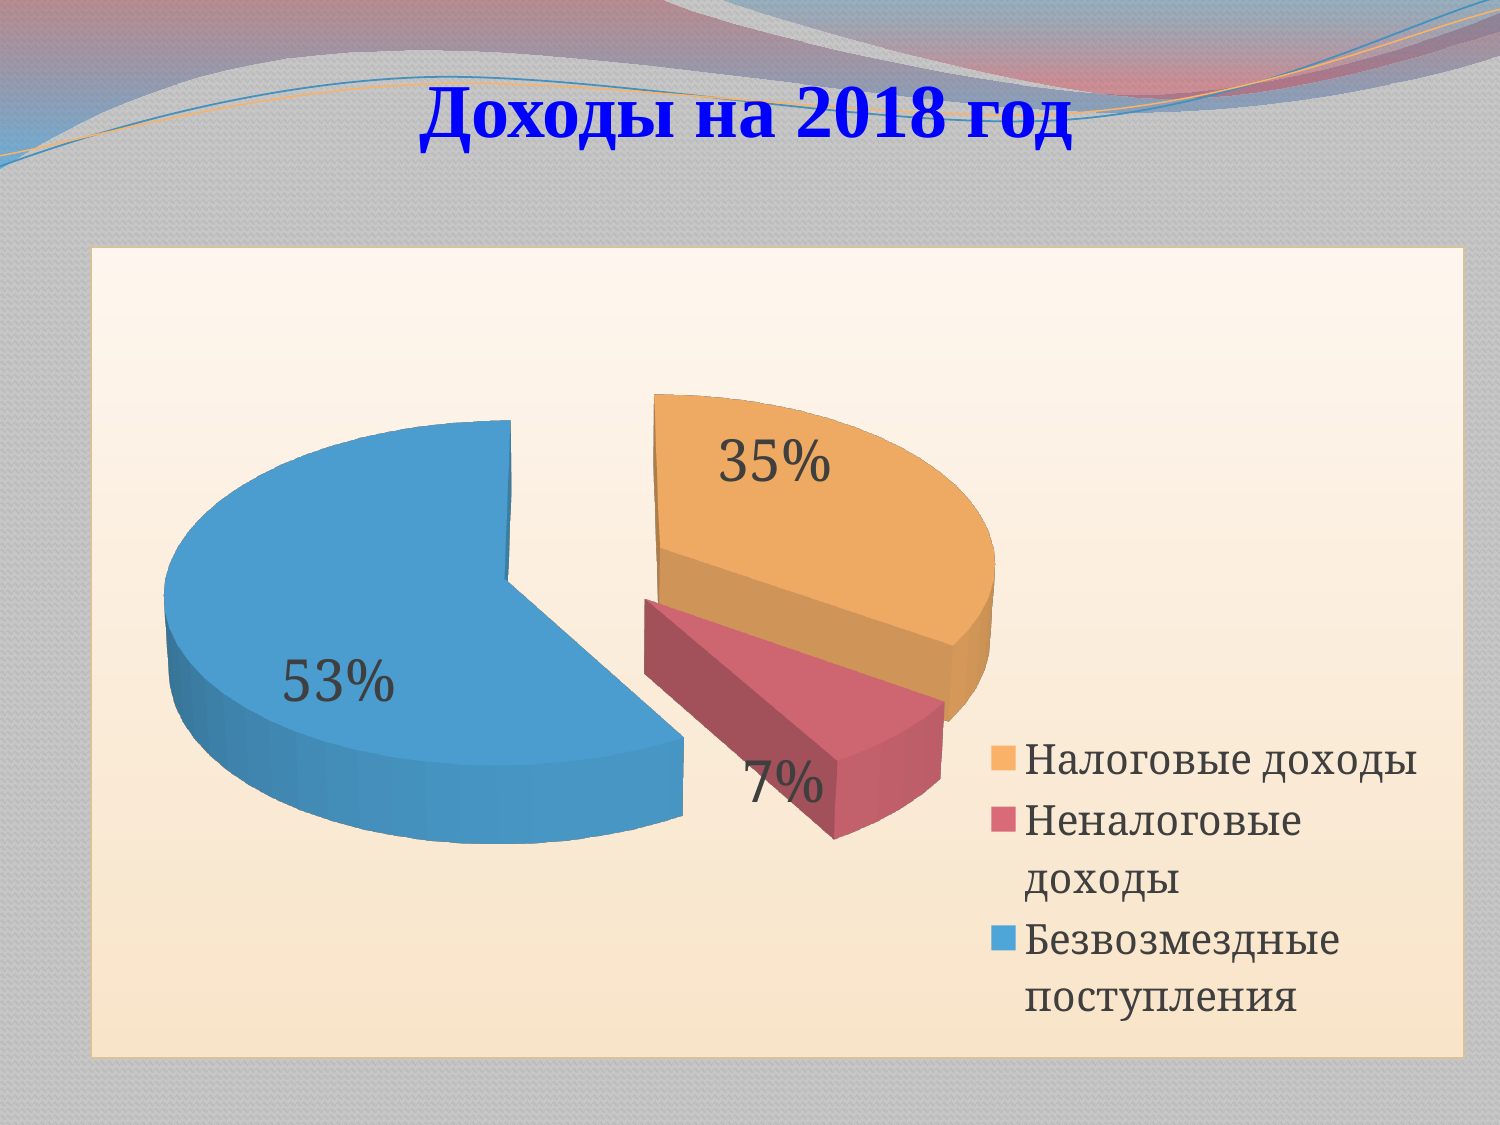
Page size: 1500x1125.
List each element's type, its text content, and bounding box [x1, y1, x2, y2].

title Доходы на 2018 год [75, 52, 1418, 153]
chart [58, 245, 1466, 1060]
